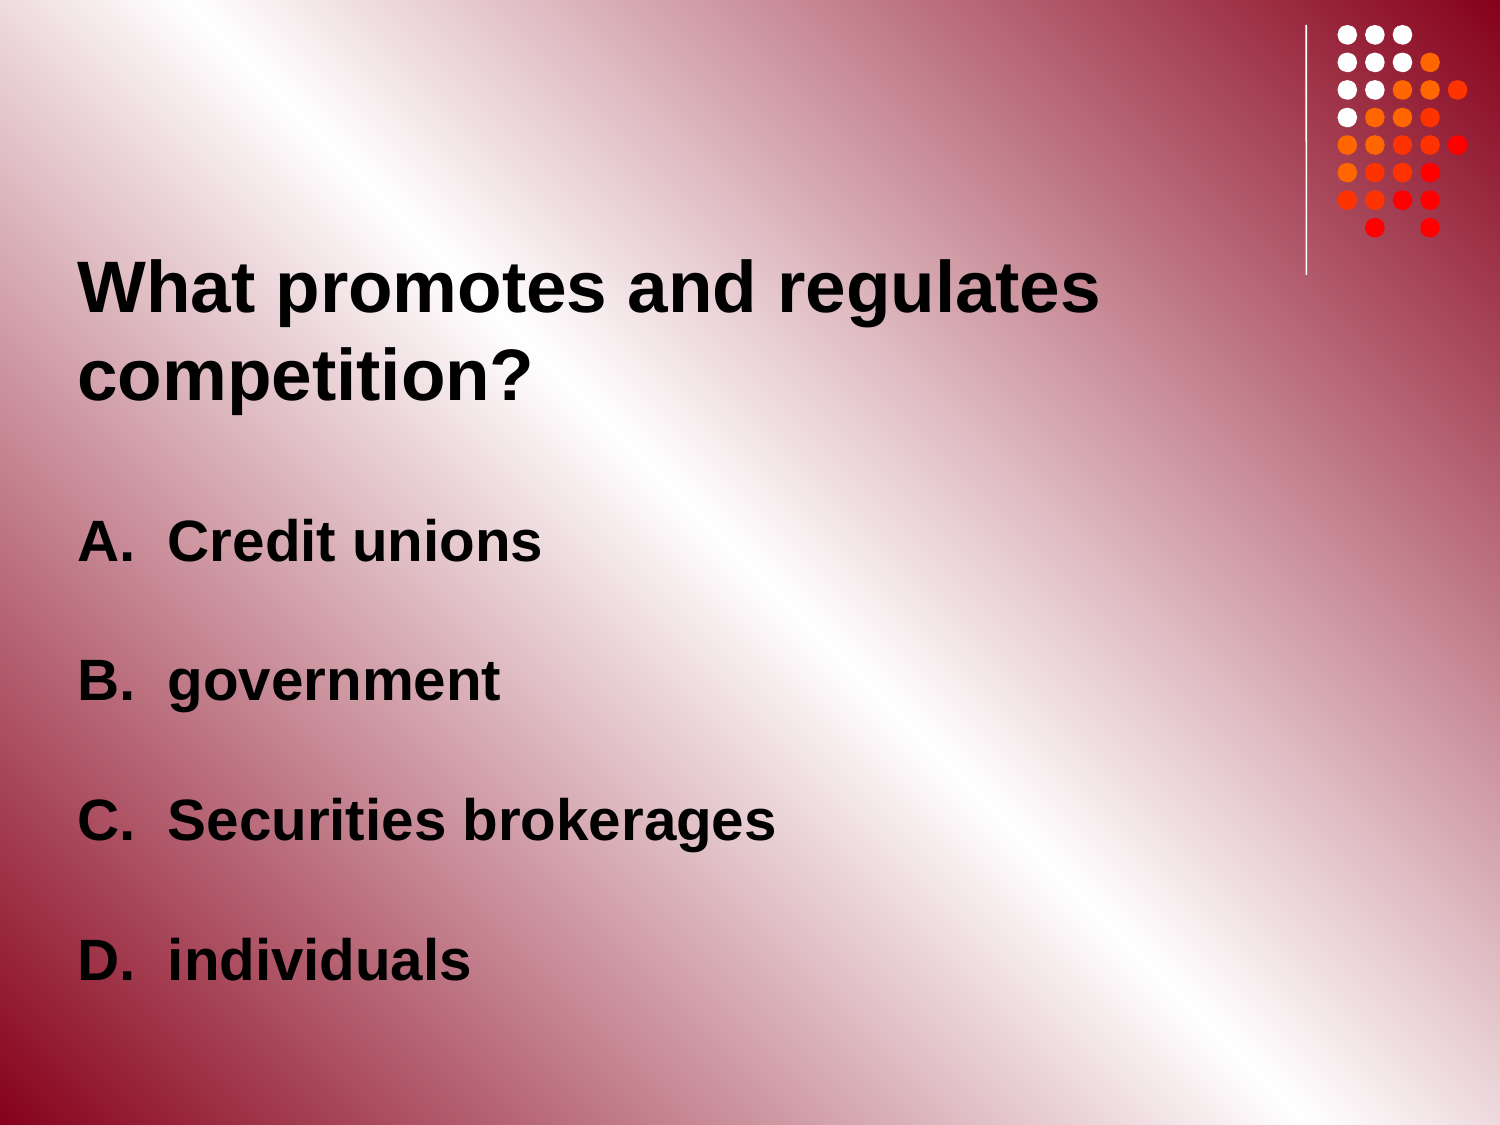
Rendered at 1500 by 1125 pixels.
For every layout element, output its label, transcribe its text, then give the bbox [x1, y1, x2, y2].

text_box What promotes and regulates competition? A. Credit unions B. government C. Securities brokerages D. individuals [62, 962, 1438, 1125]
